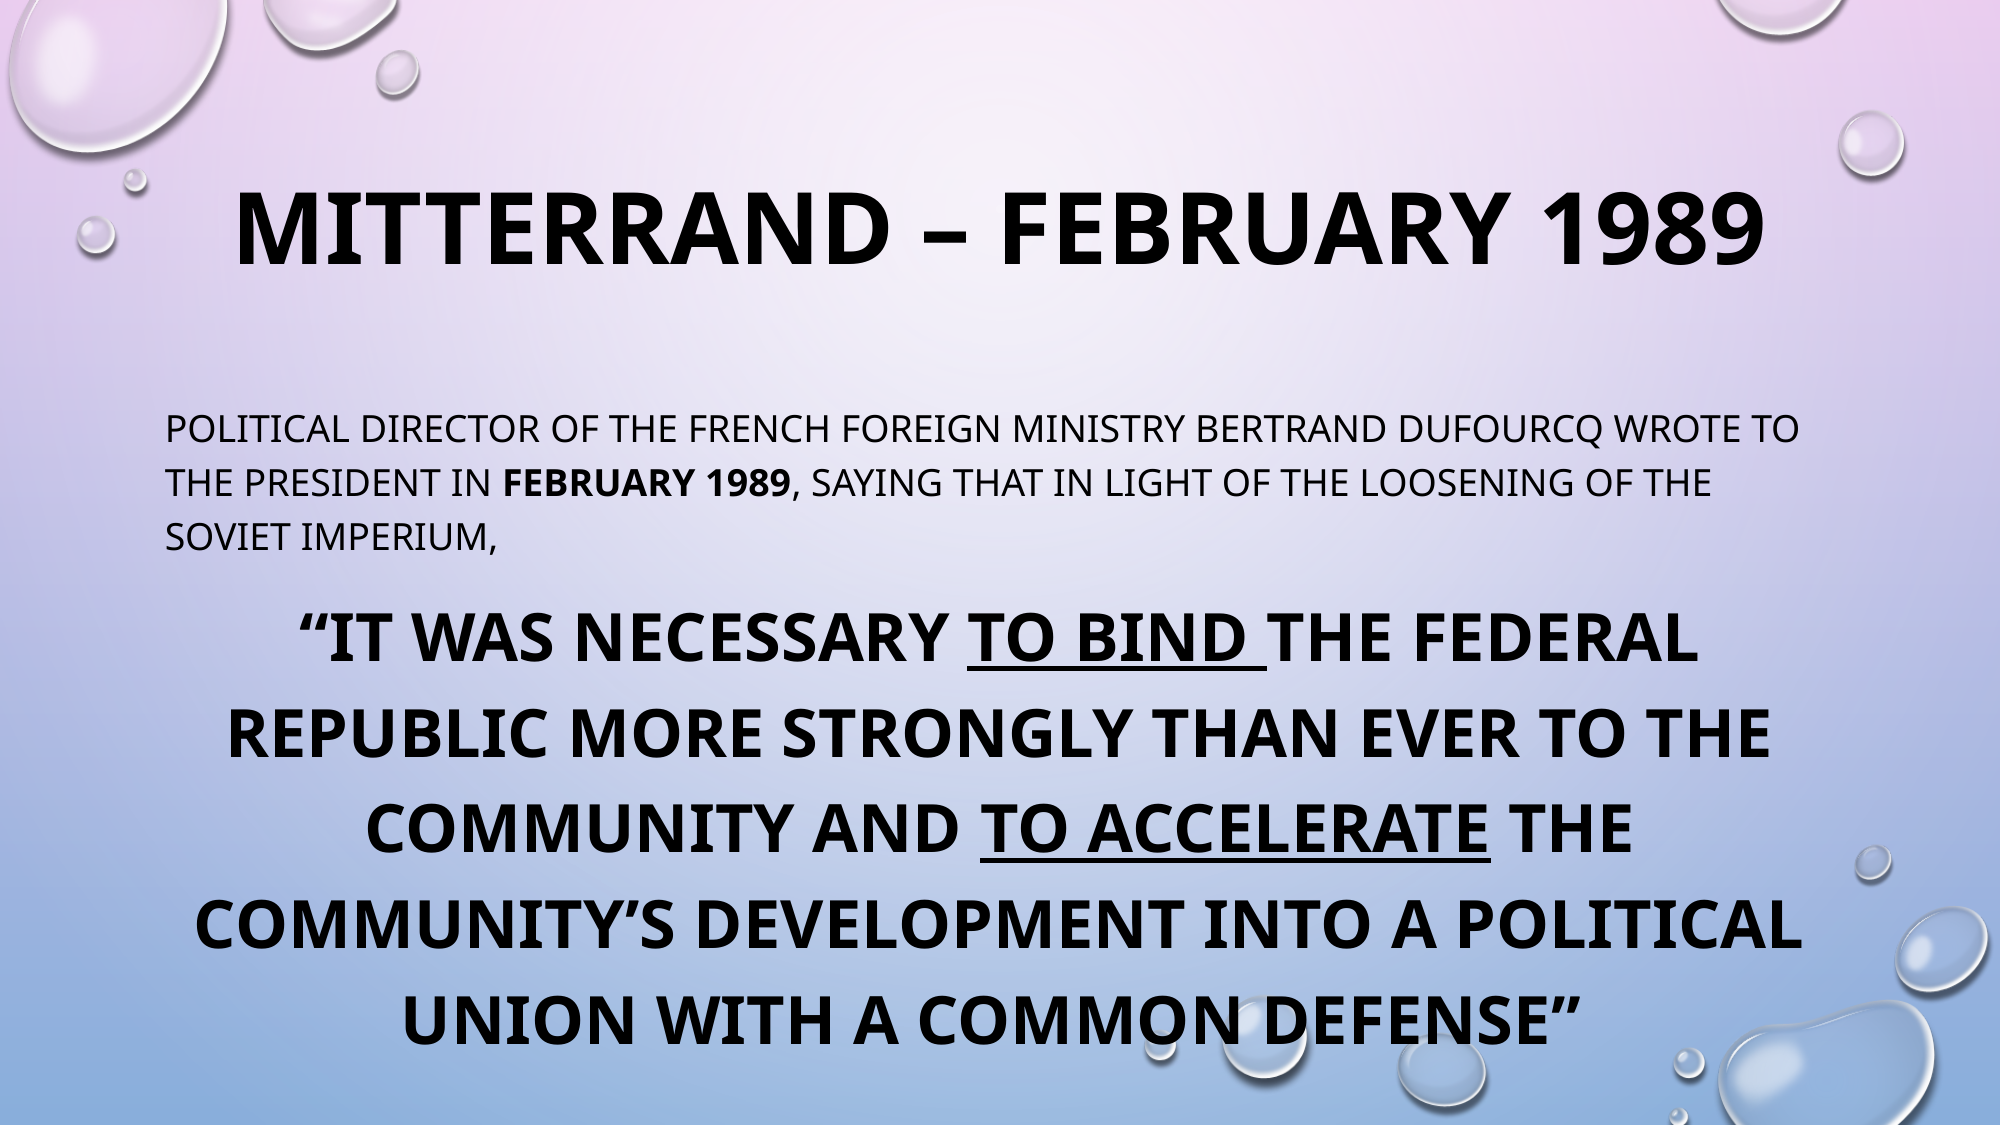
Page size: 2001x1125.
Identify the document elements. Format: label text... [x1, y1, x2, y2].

title MITTERRAND – FEBRUARY 1989 [149, 101, 1851, 364]
list Political Director of the French Foreign Ministry Bertrand Dufourcq wrote to the president in February 1989, saying that in light of the loosening of the Soviet imperium, “it was necessary to bind the Federal Republic more strongly than ever to the Community and to accelerate the Community’s development into a Political Union with a common defense” [149, 388, 1850, 950]
picture [0, 0, 2000, 1125]
